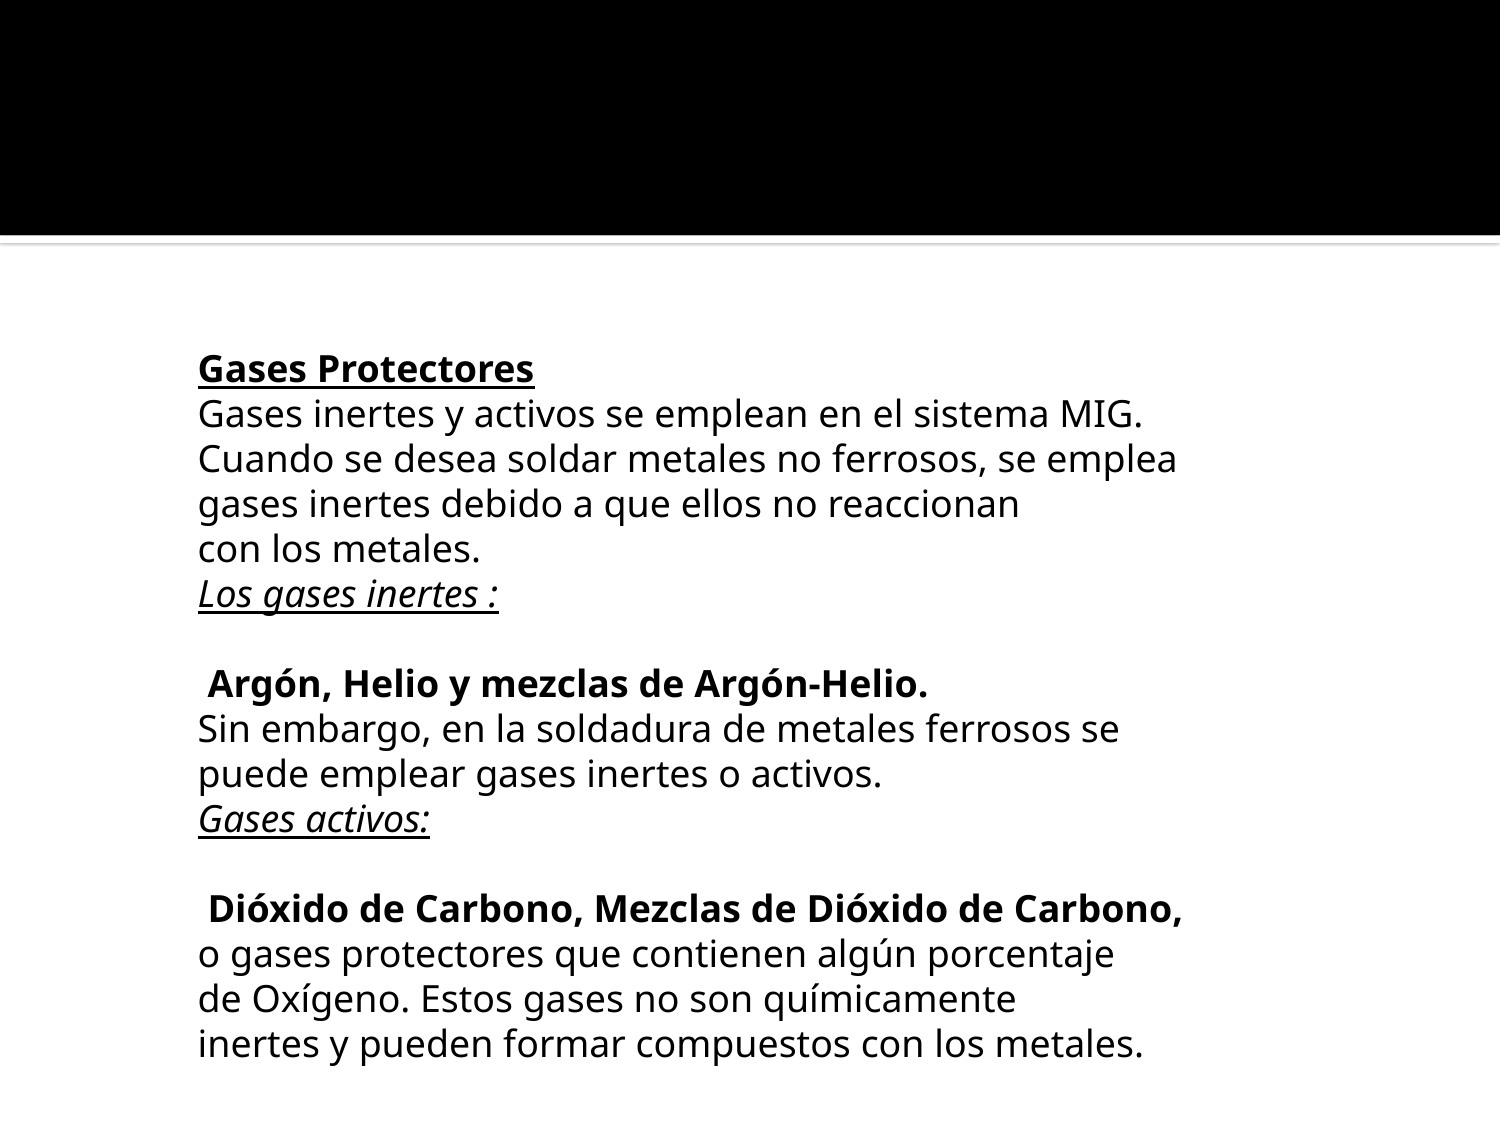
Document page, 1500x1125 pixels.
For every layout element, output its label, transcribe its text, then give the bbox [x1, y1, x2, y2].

text_box Gases Protectores Gases inertes y activos se emplean en el sistema MIG. Cuando se desea soldar metales no ferrosos, se emplea gases inertes debido a que ellos no reaccionan con los metales. Los gases inertes : Argón, Helio y mezclas de Argón-Helio. Sin embargo, en la soldadura de metales ferrosos se puede emplear gases inertes o activos. Gases activos: Dióxido de Carbono, Mezclas de Dióxido de Carbono, o gases protectores que contienen algún porcentaje de Oxígeno. Estos gases no son químicamente inertes y pueden formar compuestos con los metales. [183, 338, 1500, 1073]
